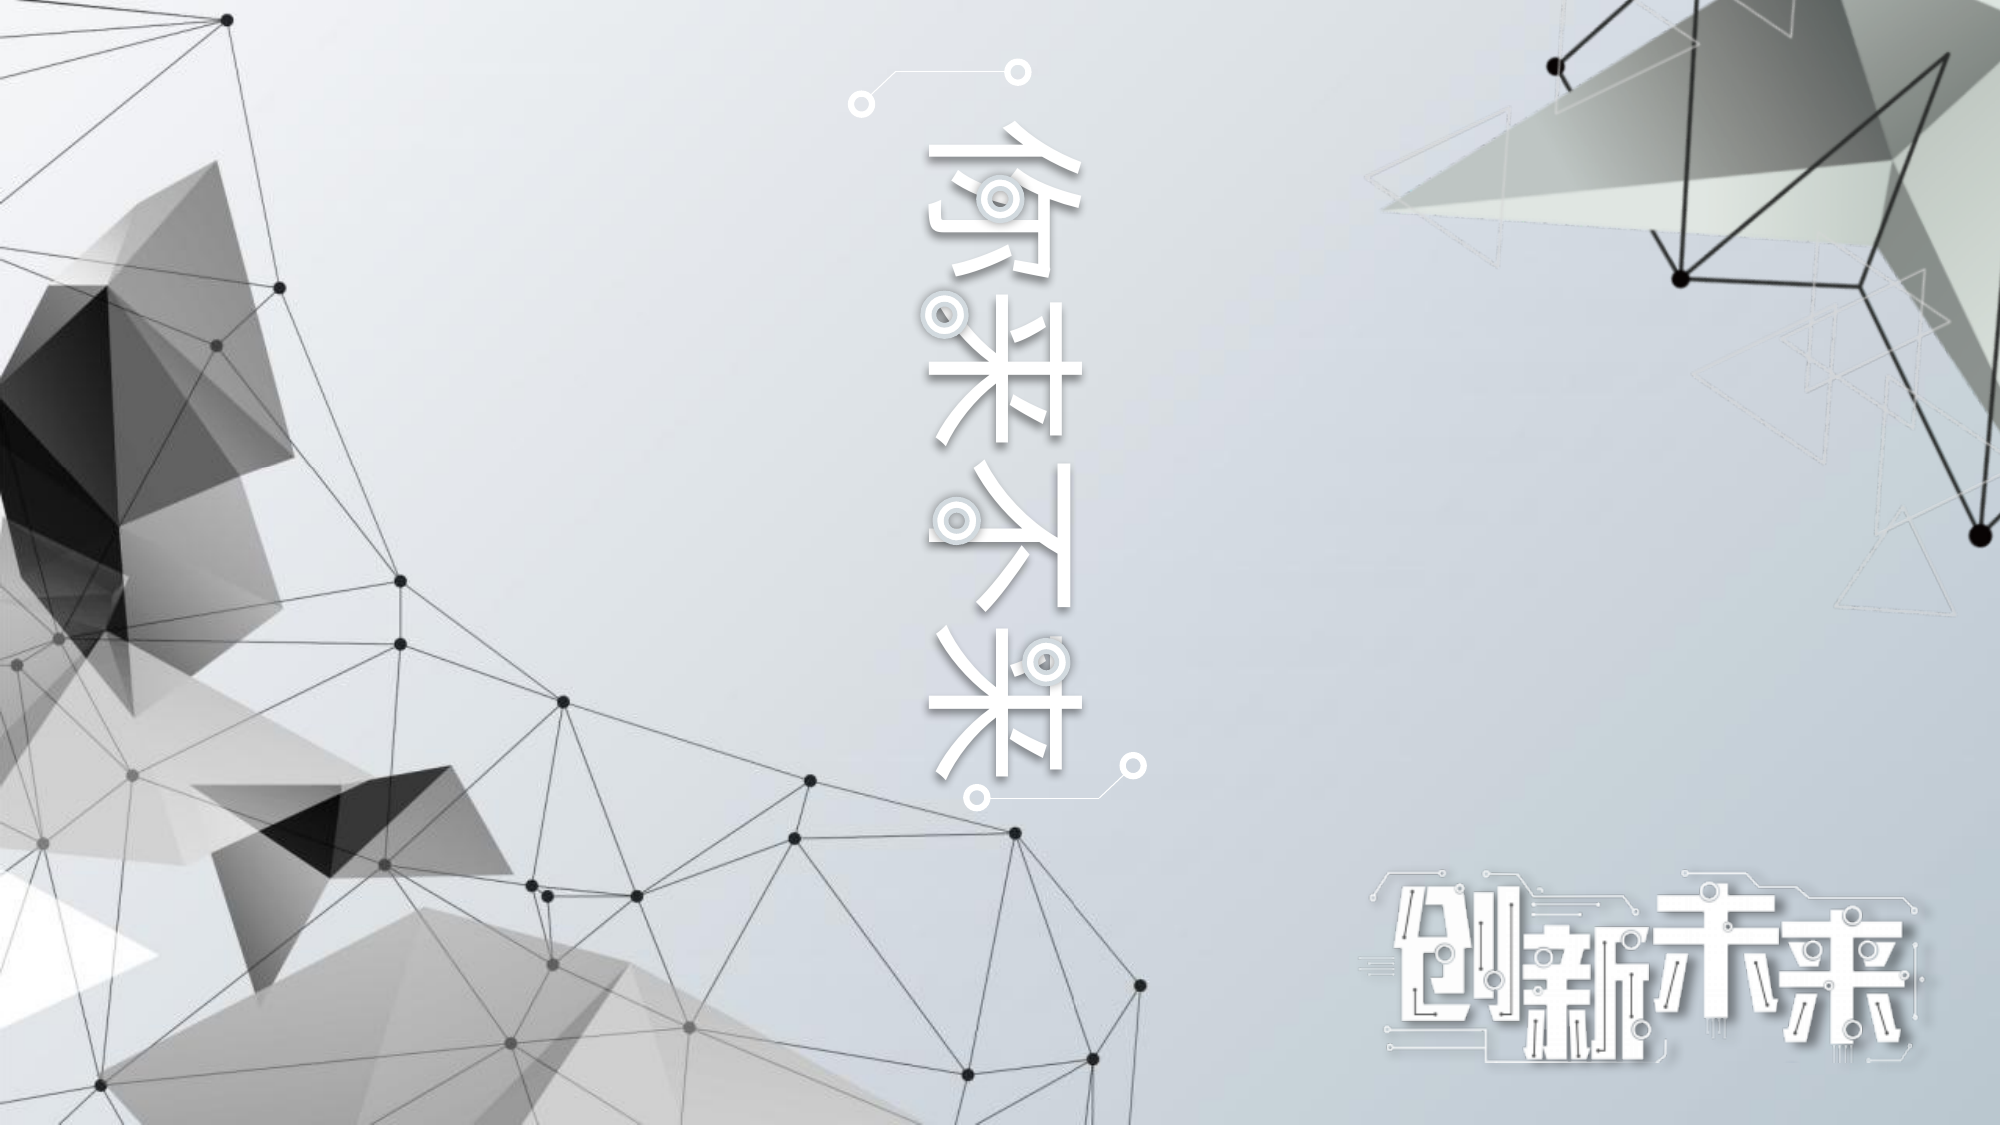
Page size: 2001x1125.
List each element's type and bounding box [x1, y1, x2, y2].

text_box [966, 755, 1144, 809]
text_box [850, 61, 1029, 115]
picture [0, 0, 2000, 1125]
